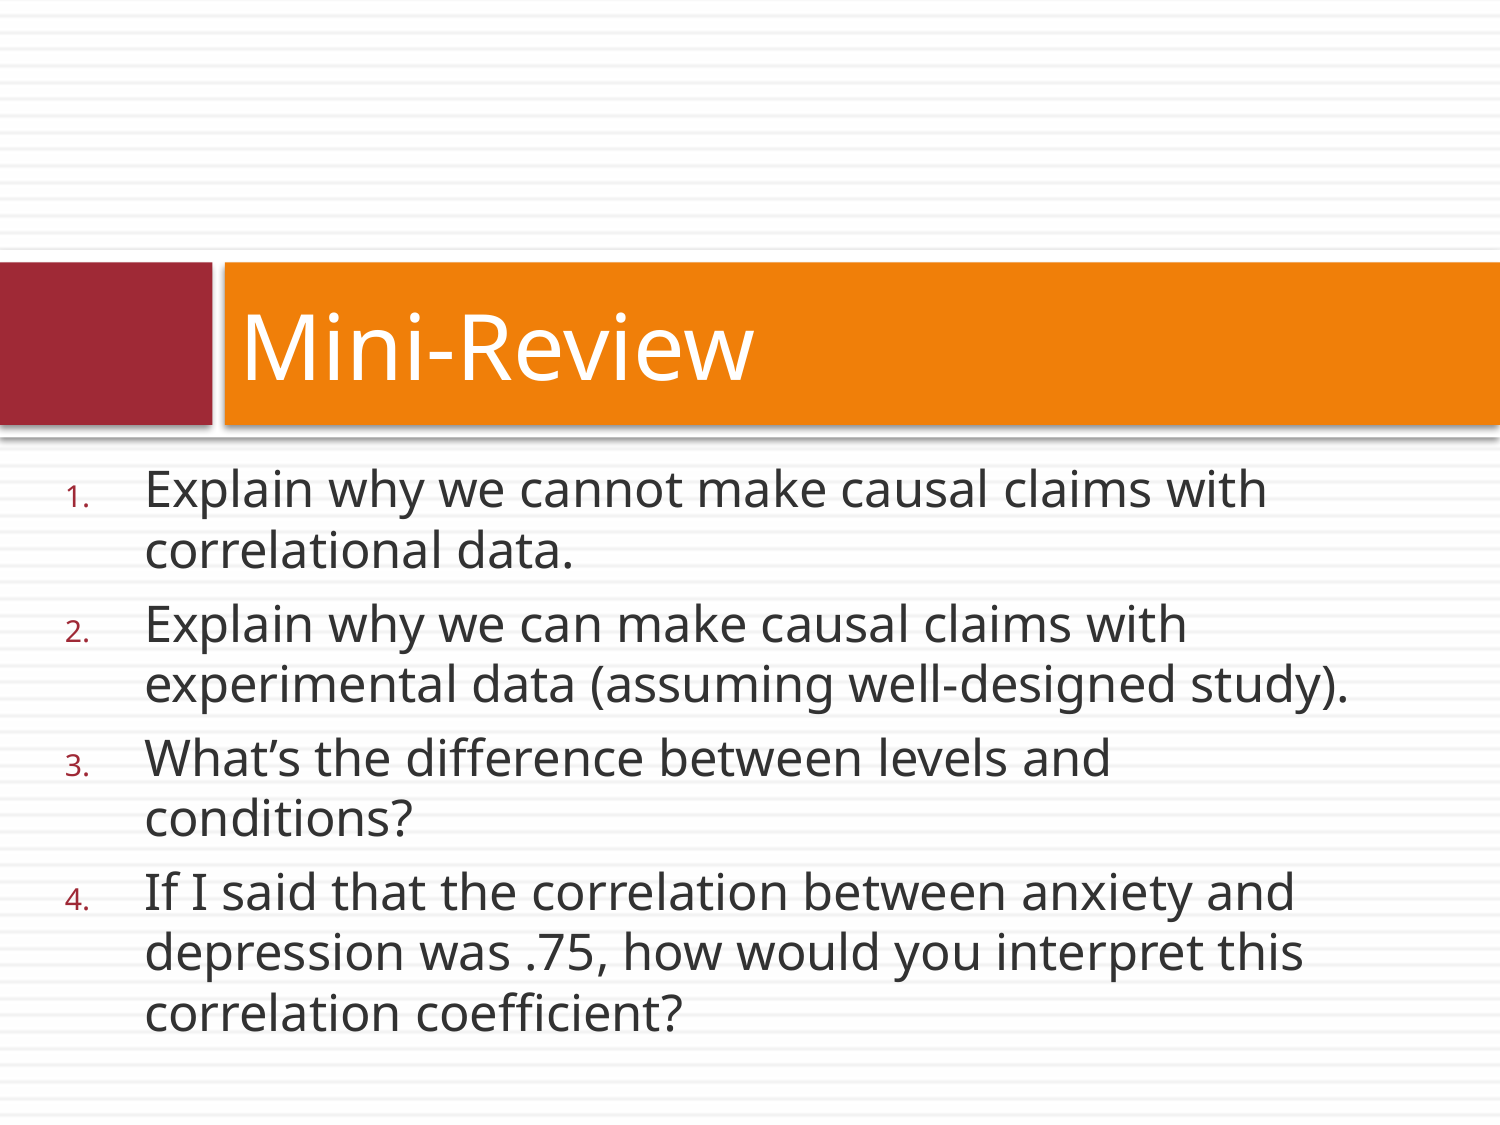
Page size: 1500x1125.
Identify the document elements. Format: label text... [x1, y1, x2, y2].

list Explain why we cannot make causal claims with correlational data. Explain why we can make causal claims with experimental data (assuming well-designed study). What’s the difference between levels and conditions? If I said that the correlation between anxiety and depression was .75, how would you interpret this correlation coefficient? [50, 450, 1394, 1050]
title Mini-Review [225, 262, 1475, 425]
